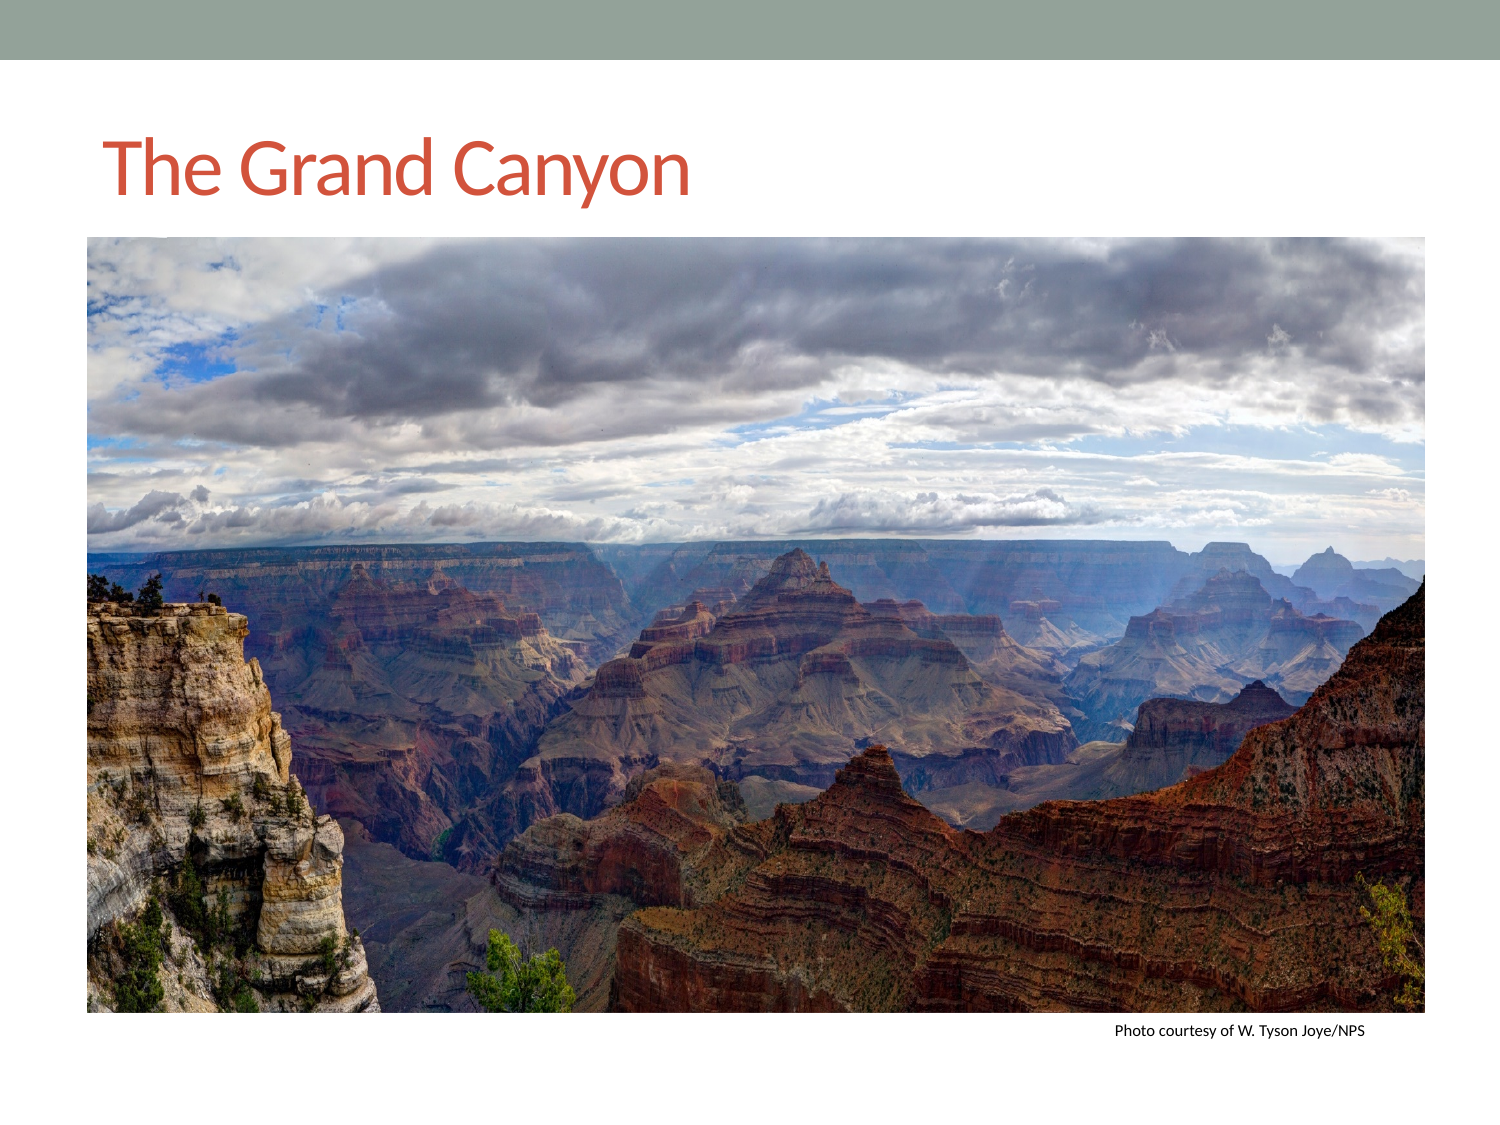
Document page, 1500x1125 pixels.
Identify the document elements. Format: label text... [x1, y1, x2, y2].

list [87, 237, 1426, 1013]
title The Grand Canyon [87, 75, 1425, 236]
text_box Photo courtesy of W. Tyson Joye/NPS [1099, 1021, 1413, 1048]
